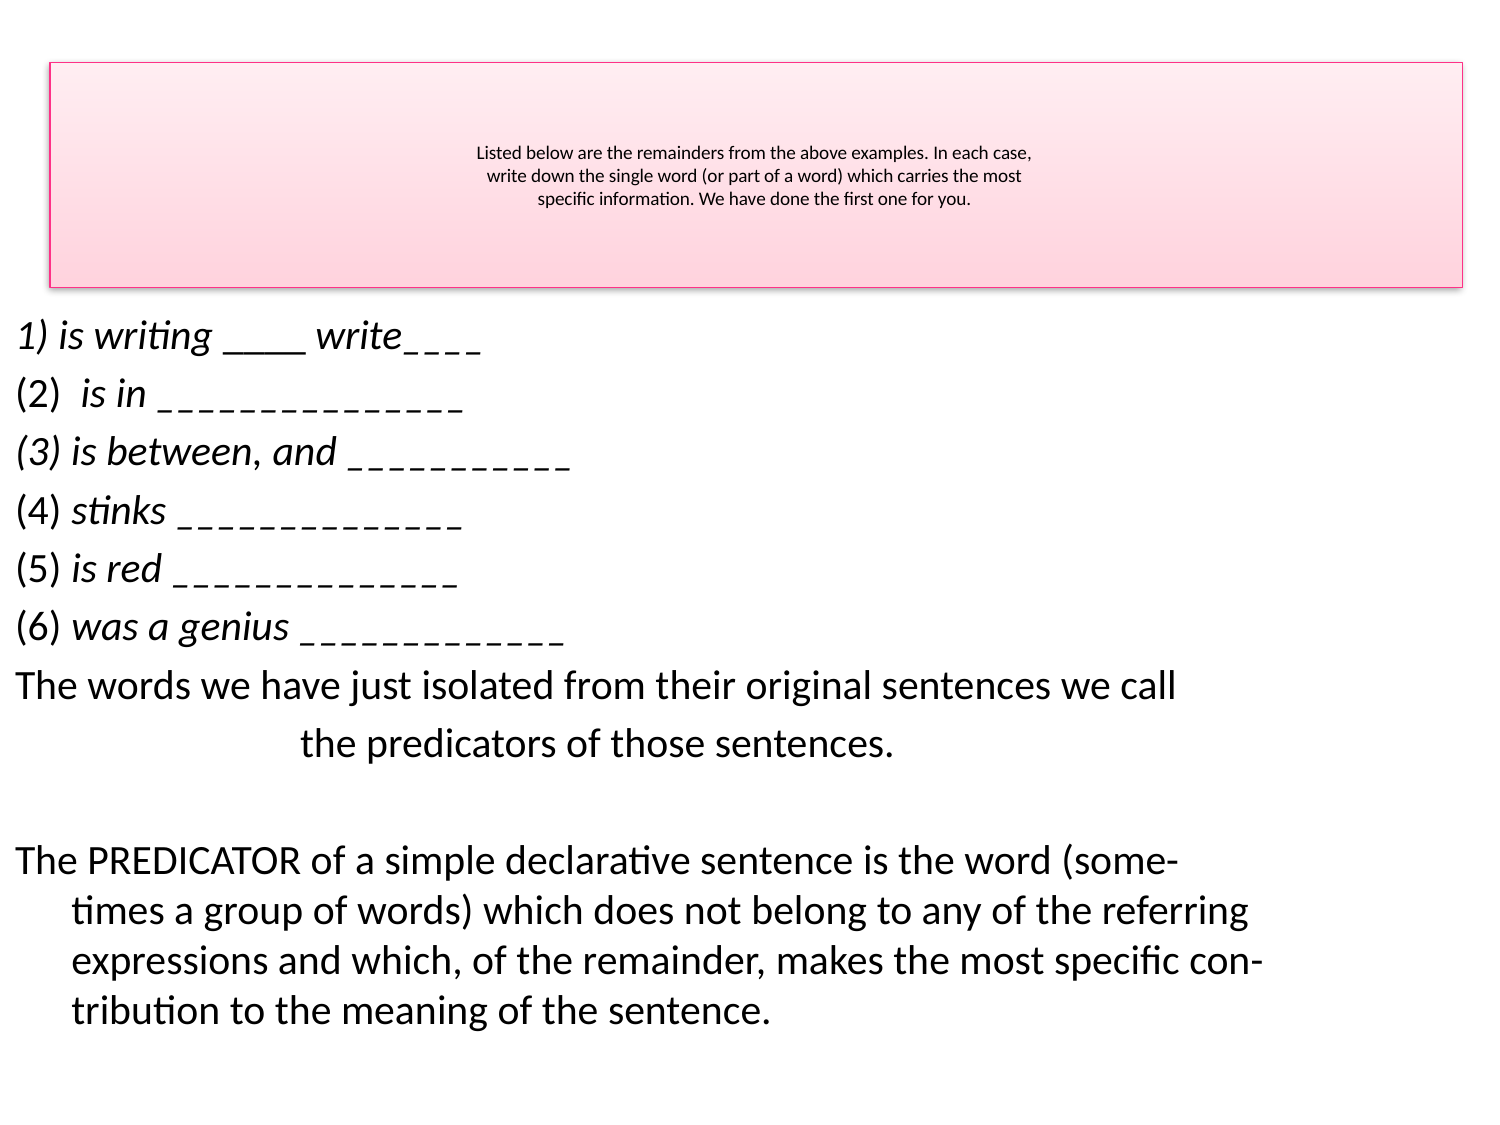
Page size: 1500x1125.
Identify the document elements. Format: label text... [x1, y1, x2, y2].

list 1) is writing ____ write____ (2) is in _______________ (3) is between, and ___________ (4) stinks ______________ (5) is red ______________ (6) was a genius _____________ The words we have just isolated from their original sentences we call the predicators of those sentences. The PREDICATOR of a simple declarative sentence is the word (some- times a group of words) which does not belong to any of the referring expressions and which, of the remainder, makes the most specific con- tribution to the meaning of the sentence. [0, 299, 1500, 1100]
title Listed below are the remainders from the above examples. In each case, write down the single word (or part of a word) which carries the most specific information. We have done the first one for you. [49, 62, 1463, 288]
